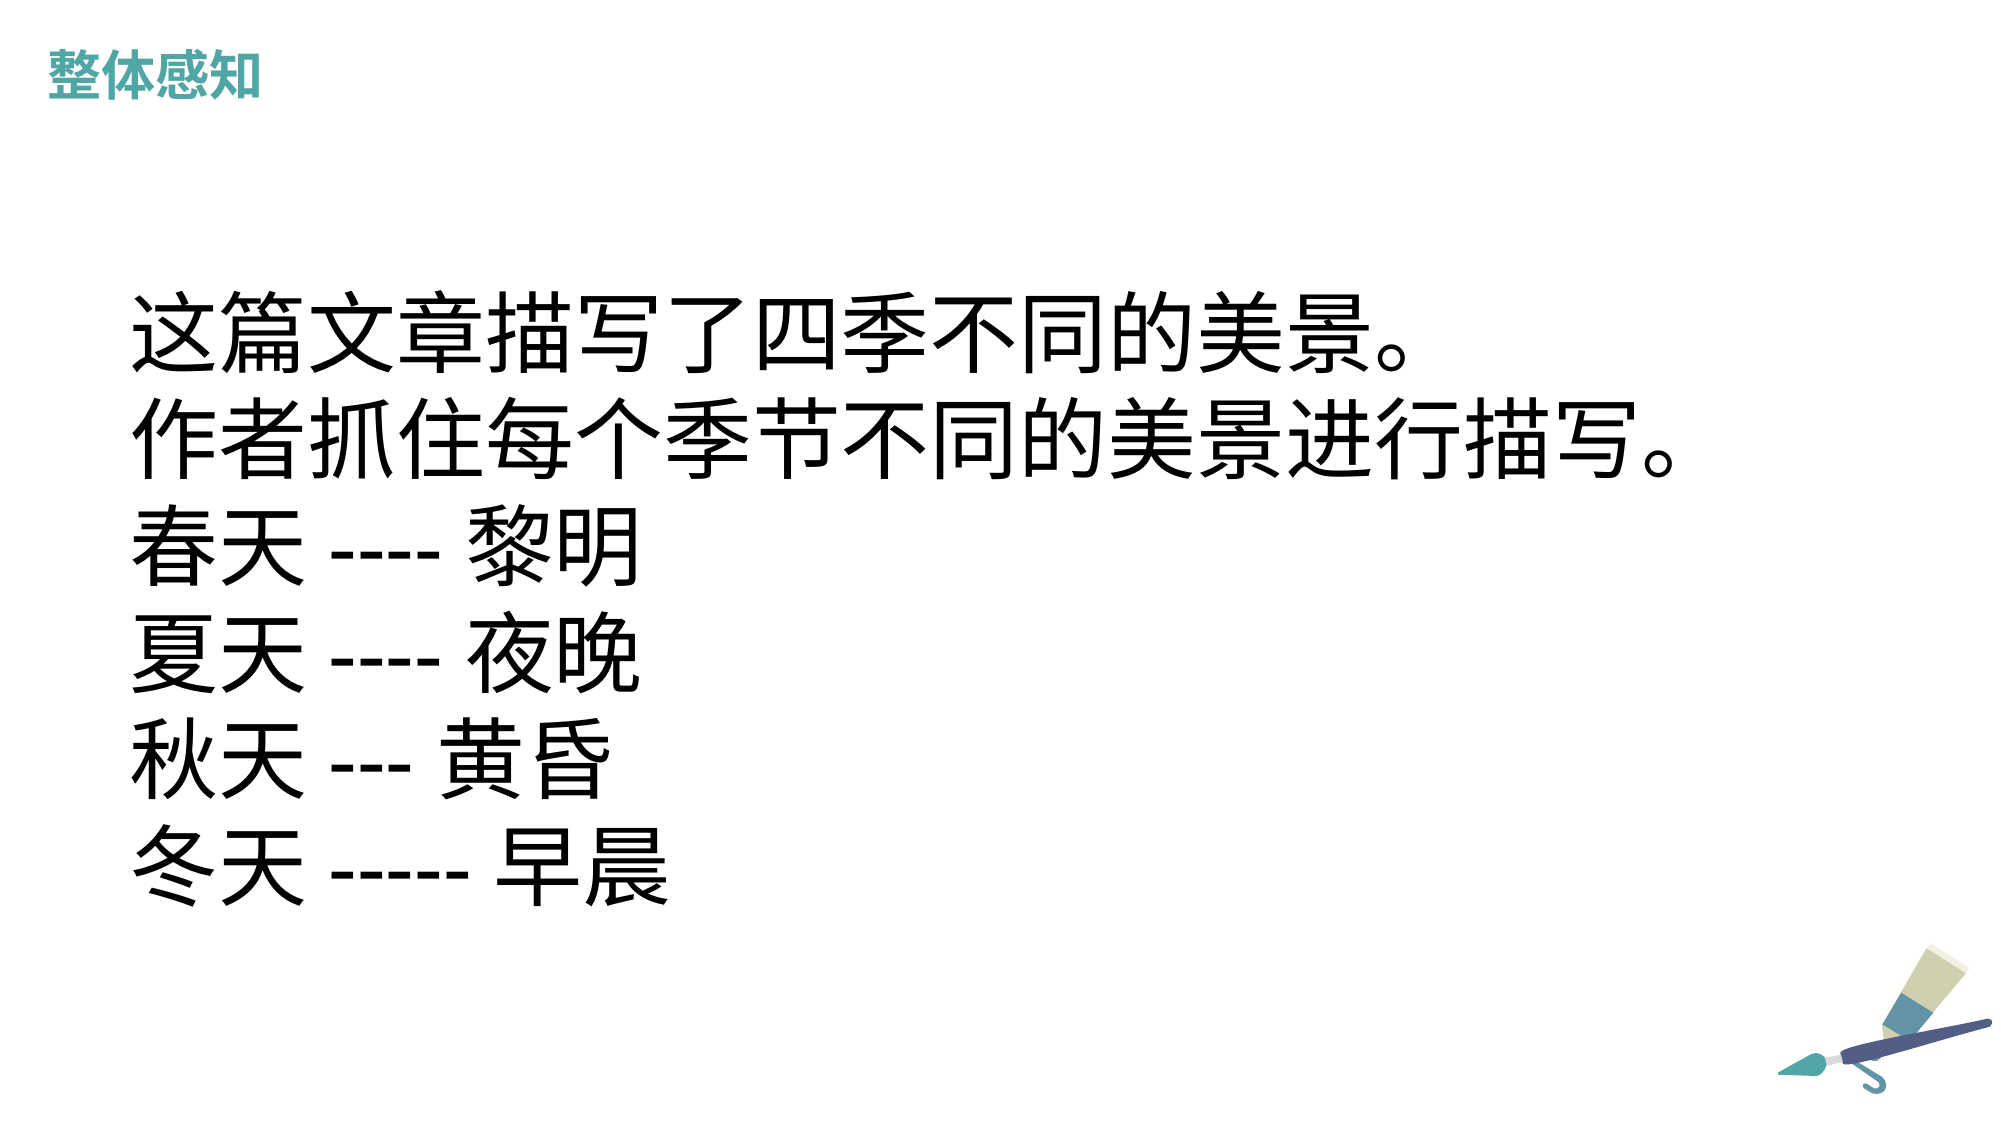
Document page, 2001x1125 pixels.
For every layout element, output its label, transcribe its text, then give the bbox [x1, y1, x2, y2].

text_box 整体感知 [32, 33, 347, 114]
text_box 这篇文章描写了四季不同的美景。 作者抓住每个季节不同的美景进行描写。 春天----黎明 夏天----夜晚 秋天---黄昏 冬天-----早晨 [109, 267, 1938, 1034]
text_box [1811, 945, 1974, 1125]
